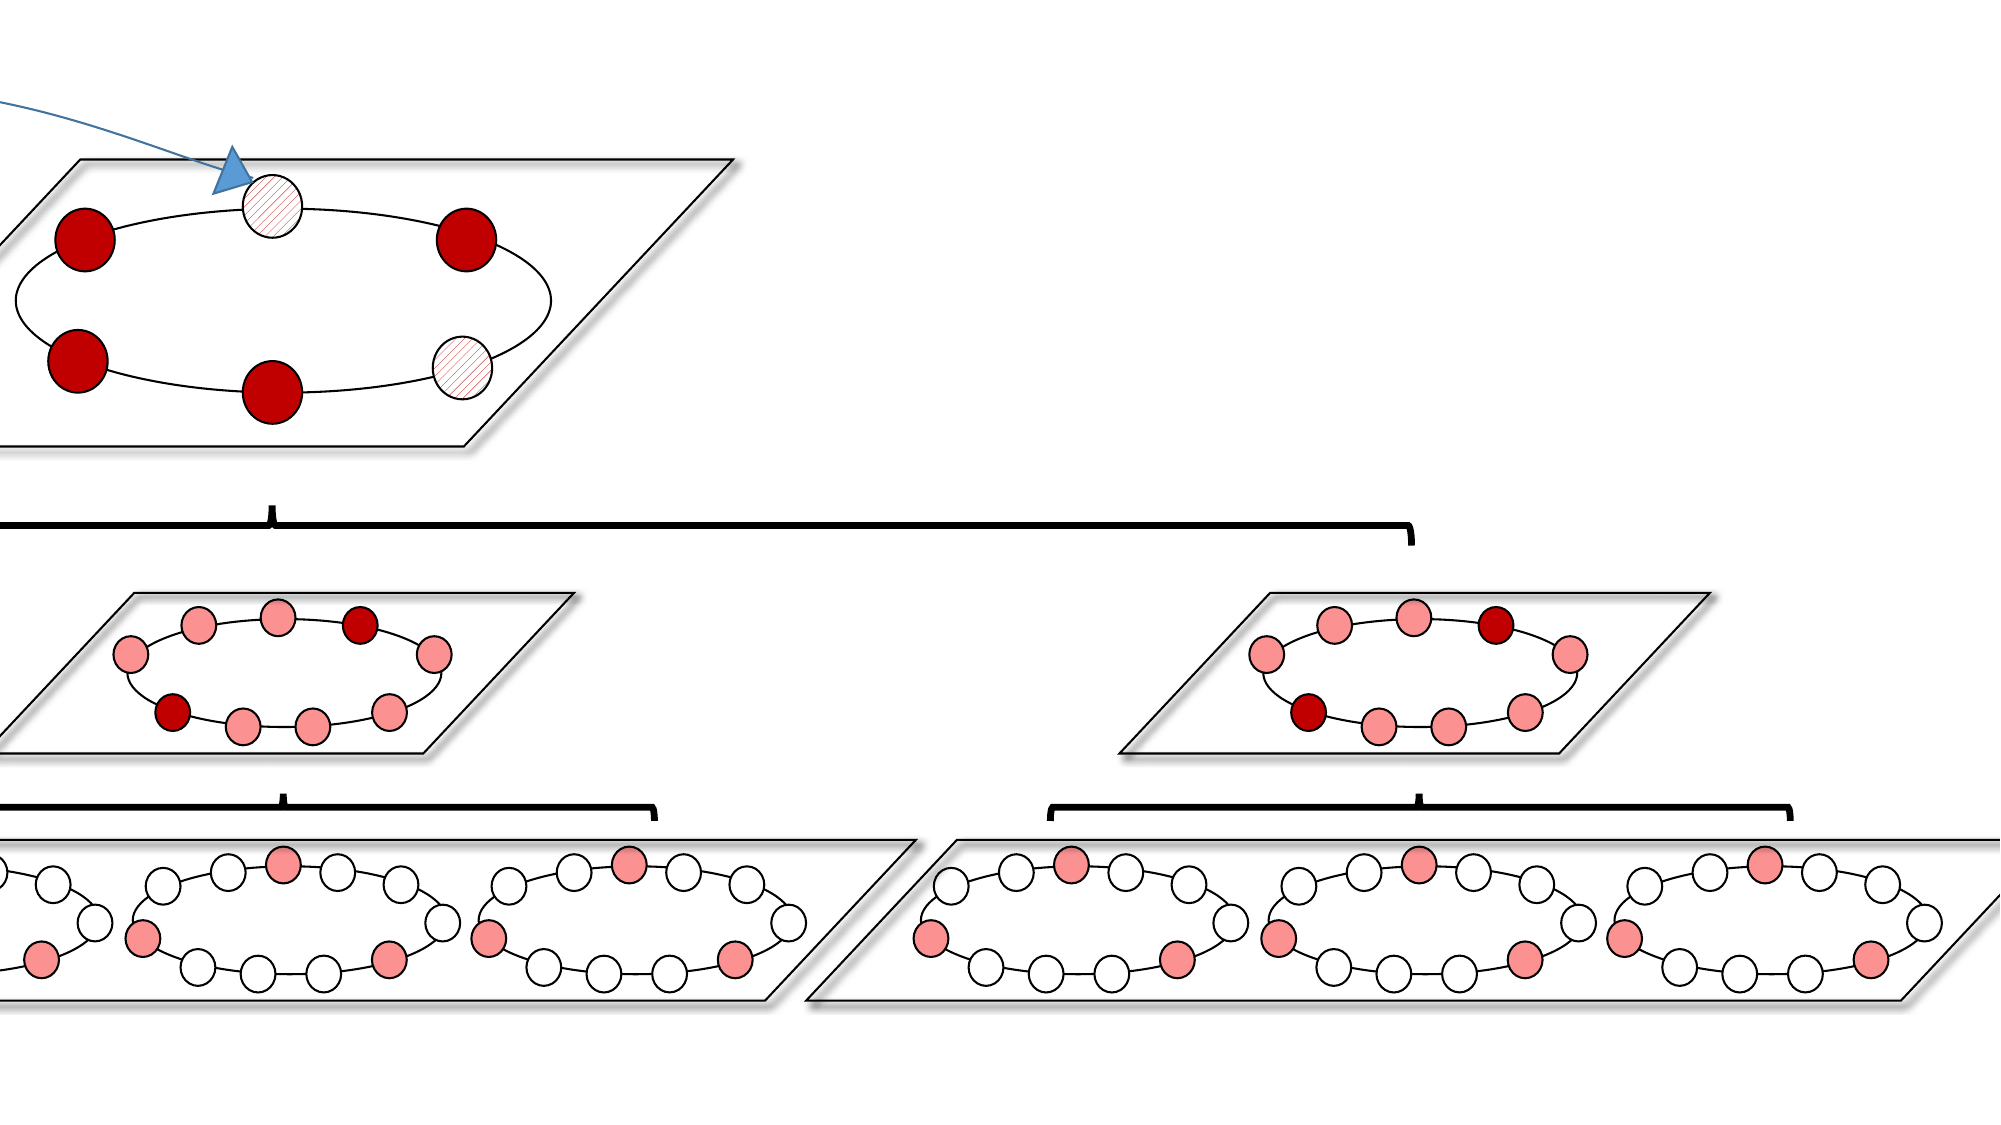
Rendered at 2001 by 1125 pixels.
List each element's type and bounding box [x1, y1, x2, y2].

text_box [0, 88, 2000, 1125]
